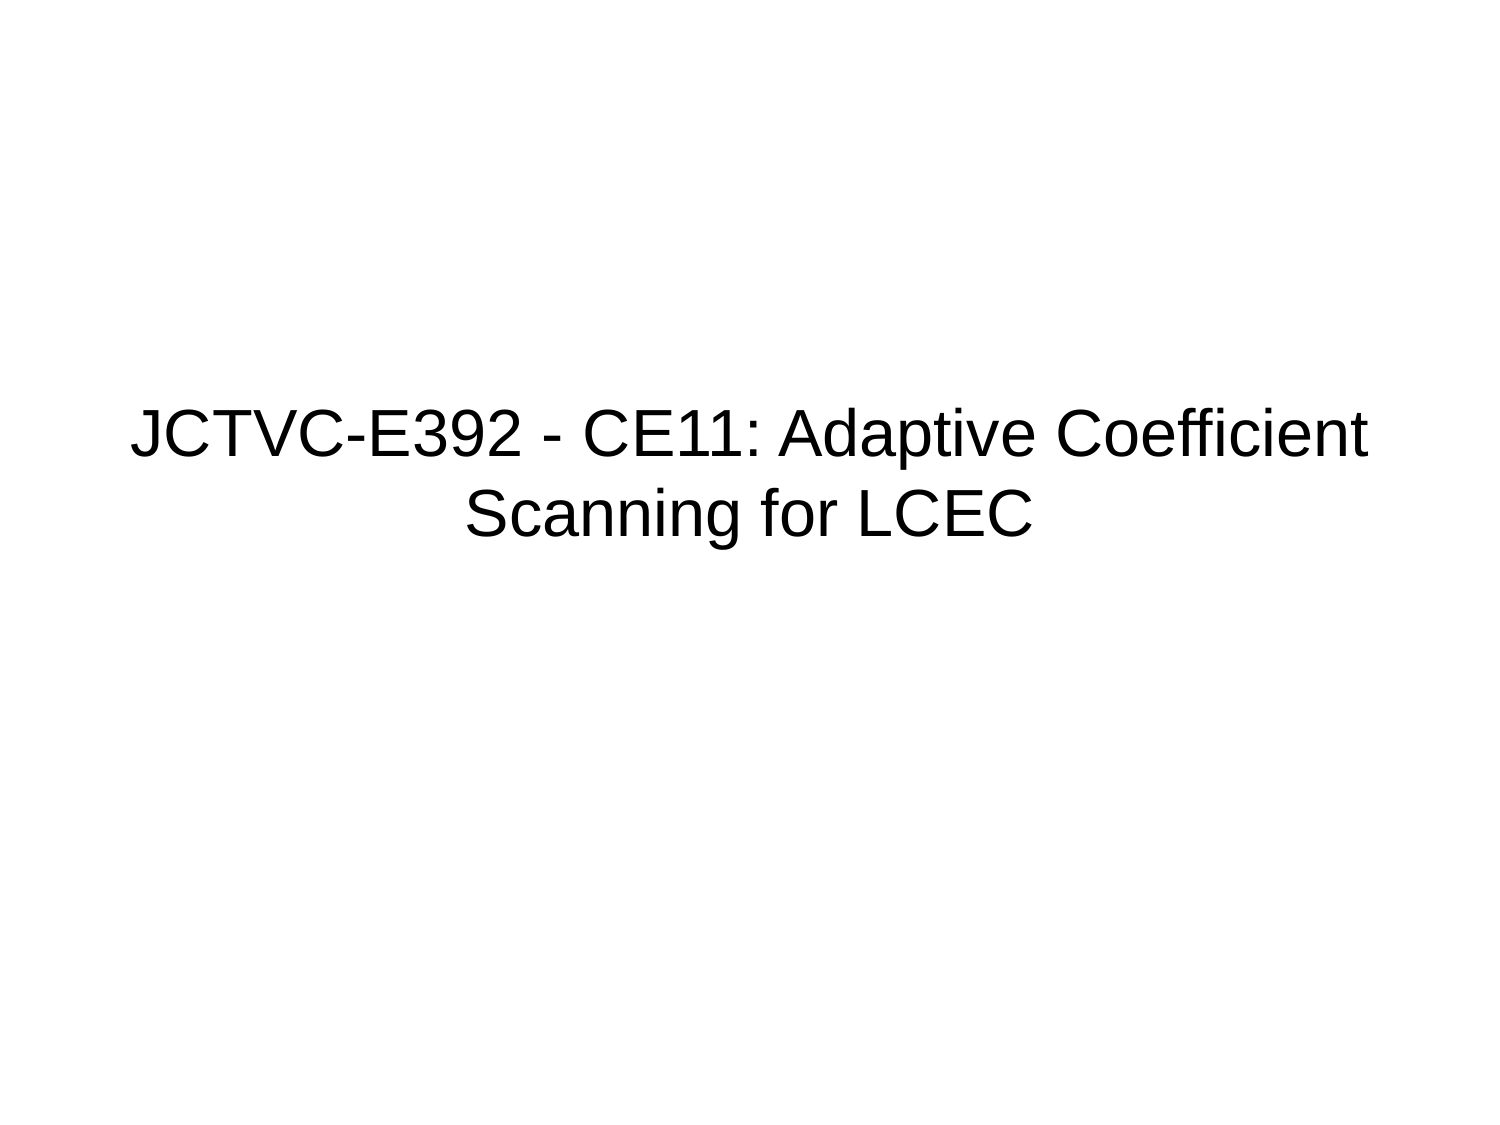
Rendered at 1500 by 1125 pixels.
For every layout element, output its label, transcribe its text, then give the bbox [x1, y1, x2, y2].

title JCTVC-E392 - CE11: Adaptive Coefficient Scanning for LCEC [112, 349, 1388, 591]
